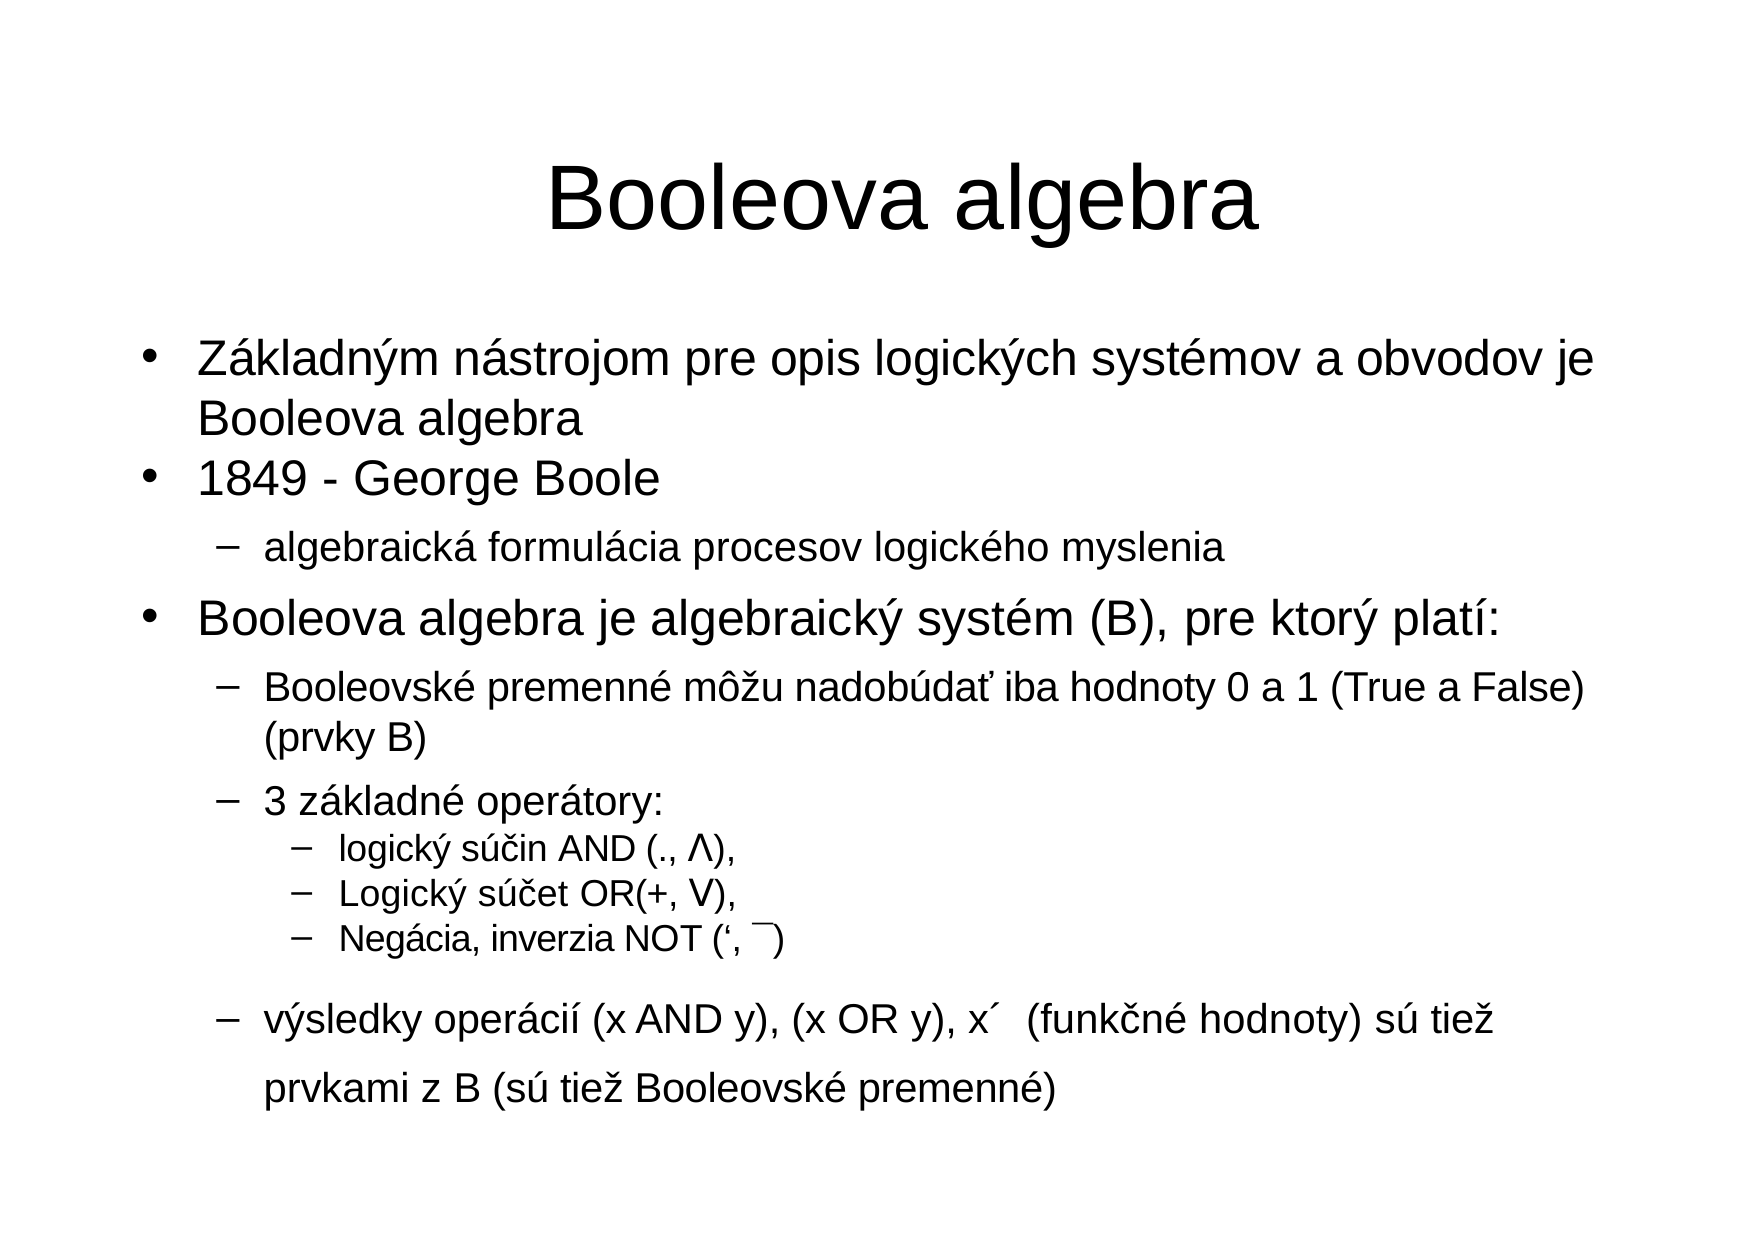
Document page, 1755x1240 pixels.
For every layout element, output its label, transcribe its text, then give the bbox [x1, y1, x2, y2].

text_box Základným nástrojom pre opis logických systémov a obvodov je Booleova algebra 1849 - George Boole algebraická formulácia procesov logického myslenia Booleova algebra je algebraický systém (B), pre ktorý platí: Booleovské premenné môžu nadobúdať iba hodnoty 0 a 1 (True a False) (prvky B) 3 základné operátory: logický súčin AND (., ꓥ), Logický súčet OR(+, ꓦ), Negácia, inverzia NOT (‘, ¯) výsledky operácií (x AND y), (x OR y), x´ (funkčné hodnoty) sú tiež prvkami z B (sú tiež Booleovské premenné) [139, 325, 1640, 1140]
title Booleova algebra [214, 117, 1540, 270]
